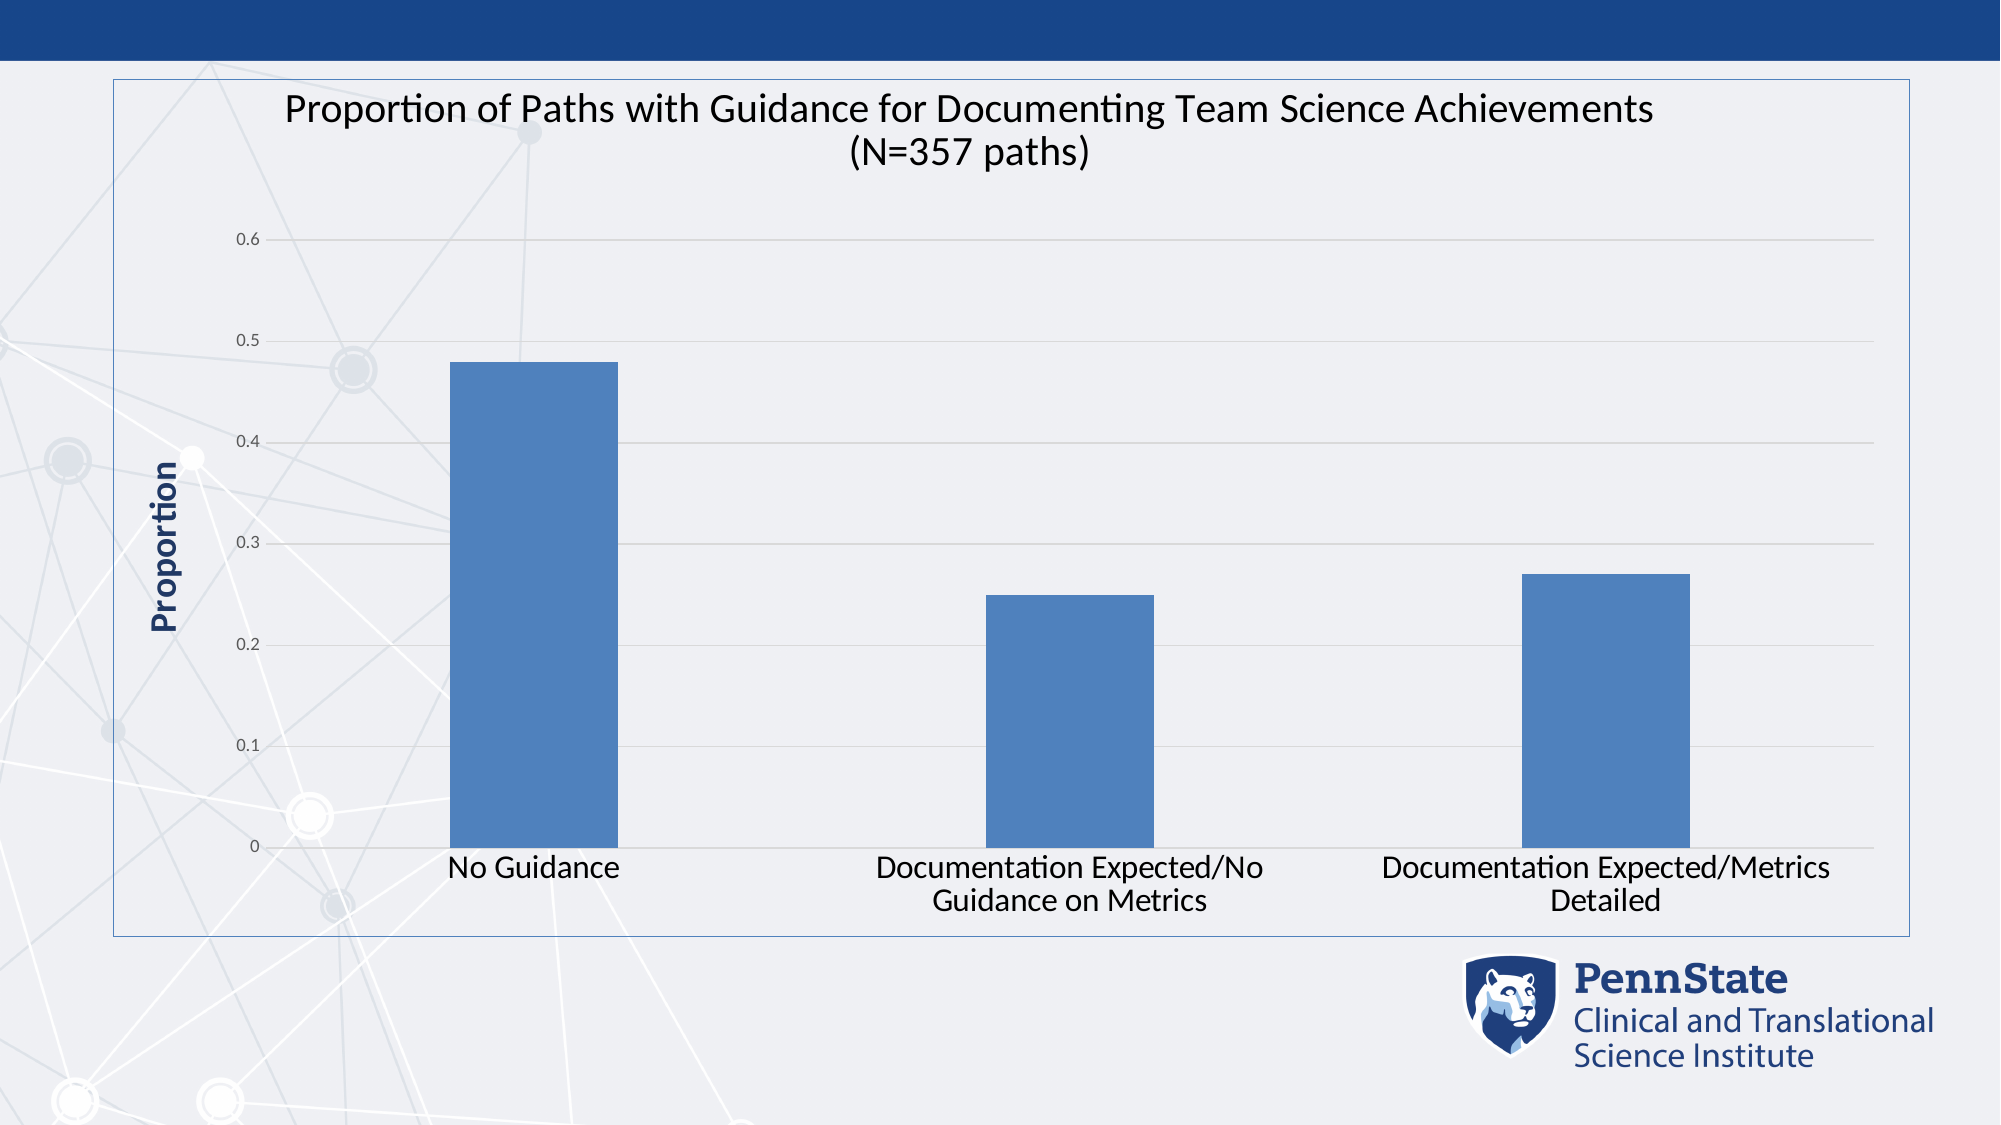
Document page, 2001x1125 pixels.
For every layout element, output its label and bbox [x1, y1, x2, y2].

chart [113, 79, 1910, 937]
picture [0, 0, 2000, 1125]
